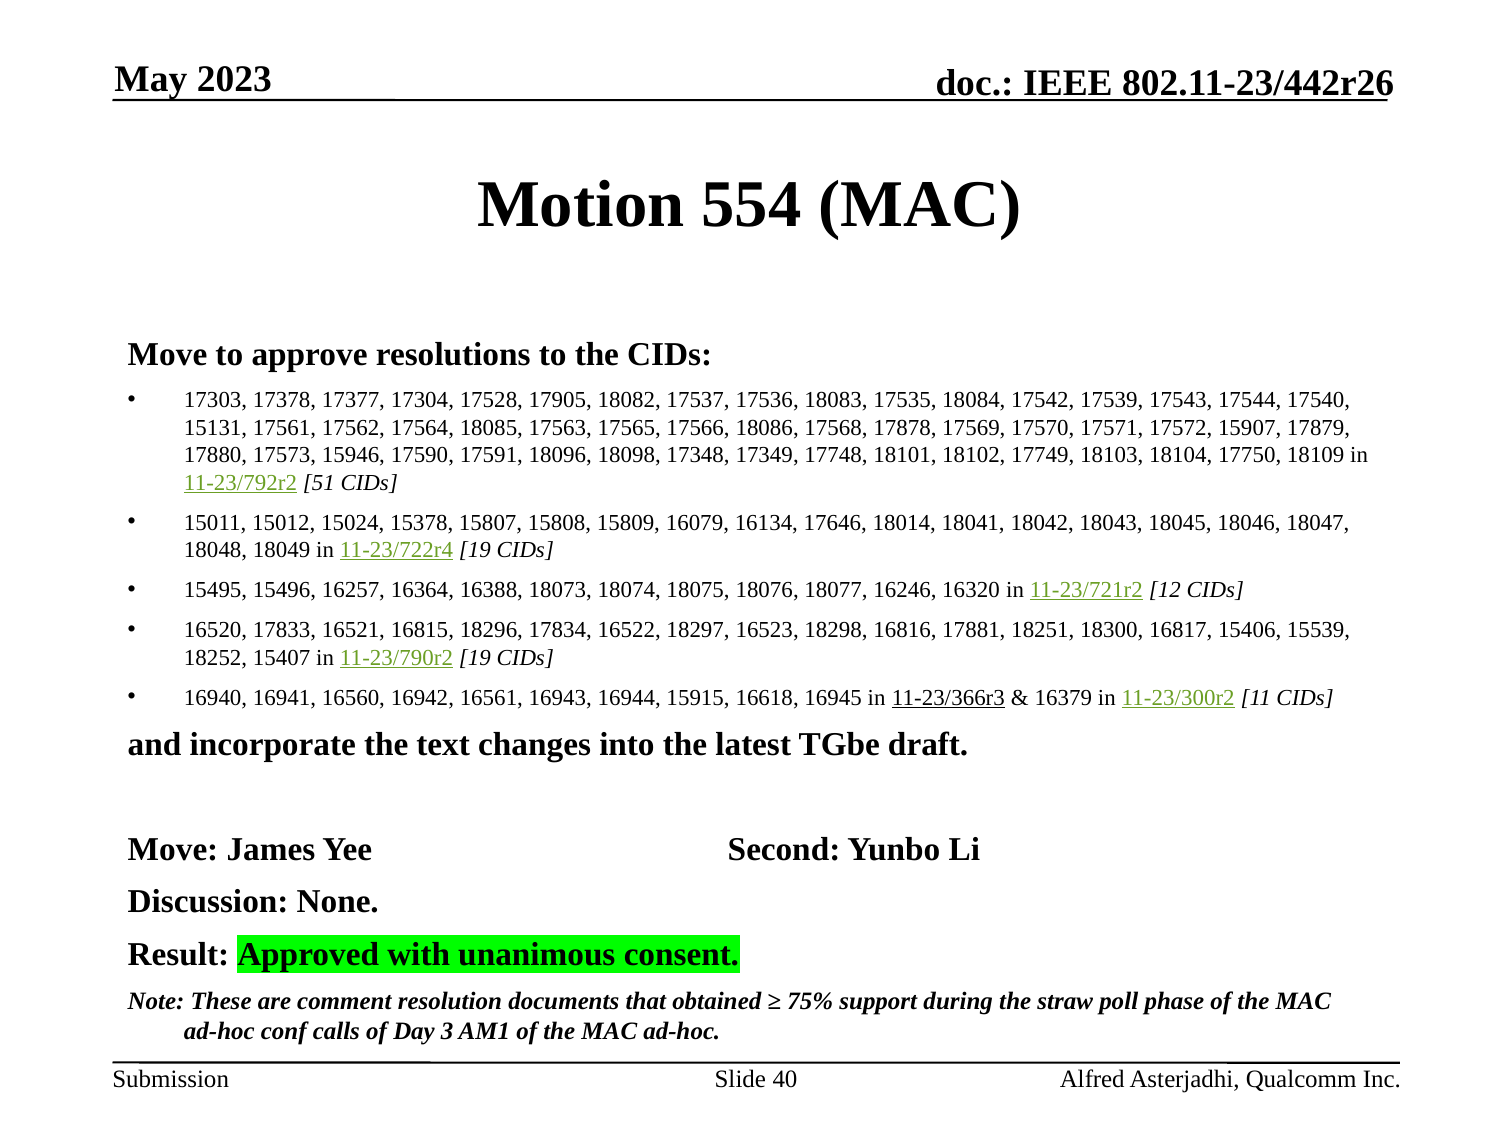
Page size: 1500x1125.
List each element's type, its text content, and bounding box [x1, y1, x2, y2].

footer Alfred Asterjadhi, Qualcomm Inc. [878, 1061, 1402, 1093]
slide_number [114, 54, 423, 100]
title Motion 554 (MAC) [112, 112, 1388, 288]
list Move to approve resolutions to the CIDs: 17303, 17378, 17377, 17304, 17528, 17905, 18082, 17537, 17536, 18083, 17535, 18084, 17542, 17539, 17543, 17544, 17540, 15131, 17561, 17562, 17564, 18085, 17563, 17565, 17566, 18086, 17568, 17878, 17569, 17570, 17571, 17572, 15907, 17879, 17880, 17573, 15946, 17590, 17591, 18096, 18098, 17348, 17349, 17748, 18101, 18102, 17749, 18103, 18104, 17750, 18109 in 11-23/792r2 [51 CIDs] 15011, 15012, 15024, 15378, 15807, 15808, 15809, 16079, 16134, 17646, 18014, 18041, 18042, 18043, 18045, 18046, 18047, 18048, 18049 in 11-23/722r4 [19 CIDs] 15495, 15496, 16257, 16364, 16388, 18073, 18074, 18075, 18076, 18077, 16246, 16320 in 11-23/721r2 [12 CIDs] 16520, 17833, 16521, 16815, 18296, 17834, 16522, 18297, 16523, 18298, 16816, 17881, 18251, 18300, 16817, 15406, 15539, 18252, 15407 in 11-23/790r2 [19 CIDs] 16940, 16941, 16560, 16942, 16561, 16943, 16944, 15915, 16618, 16945 in 11-23/366r3 & 16379 in 11-23/300r2 [11 CIDs] and incorporate the text changes into the latest TGbe draft. Move: James Yee Second: Yunbo Li Discussion: None. Result: Approved with unanimous consent. Note: These are comment resolution documents that obtained ≥ 75% support during the straw poll phase of the MAC ad-hoc conf calls of Day 3 AM1 of the MAC ad-hoc. [112, 324, 1388, 1063]
slide_number Slide 40 [712, 1061, 800, 1123]
